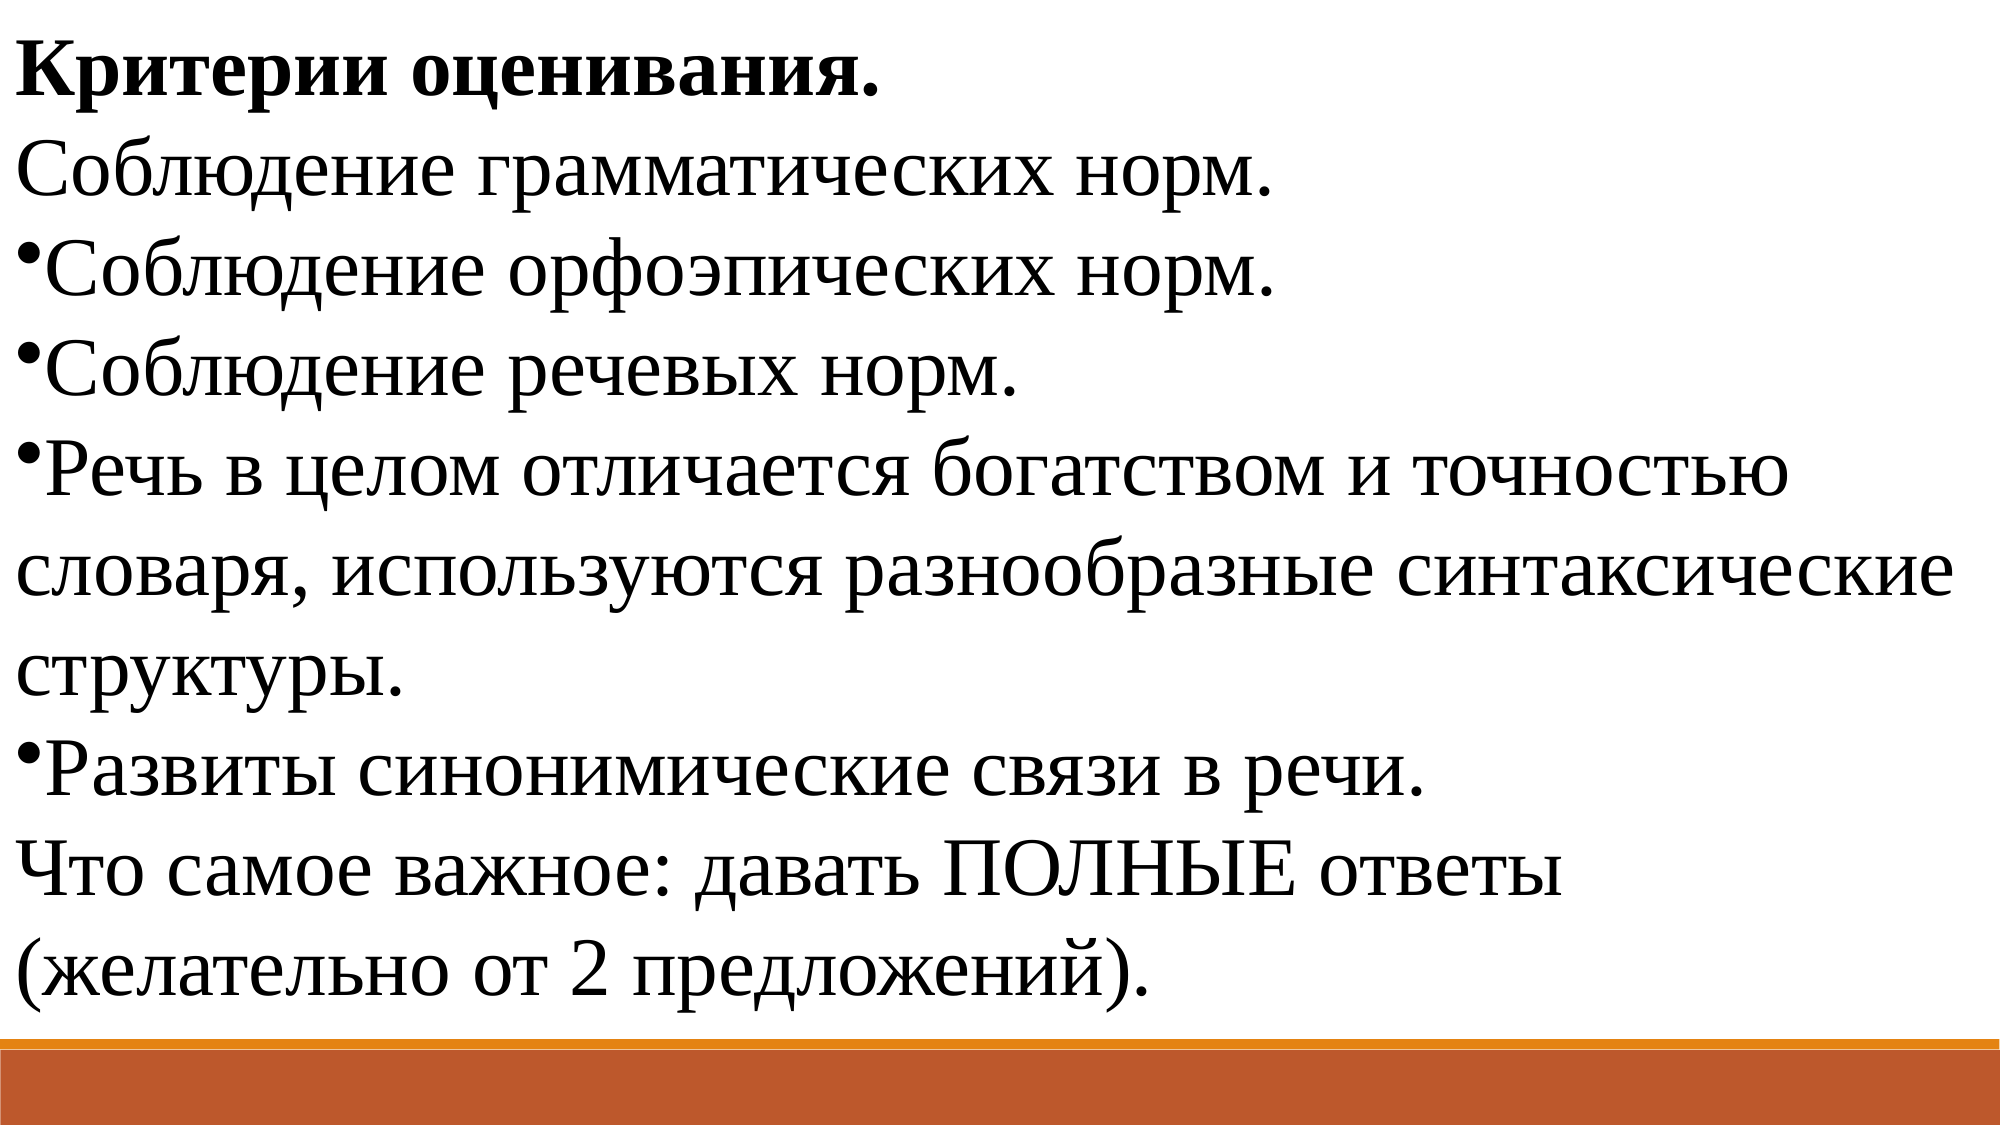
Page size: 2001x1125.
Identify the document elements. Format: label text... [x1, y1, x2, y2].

text_box Критерии оценивания. Соблюдение грамматических норм. Соблюдение орфоэпических норм. Соблюдение речевых норм. Речь в целом отличается богатством и точностью словаря, используются разнообразные синтаксические структуры. Развиты синонимические связи в речи. Что самое важное: давать ПОЛНЫЕ ответы (желательно от 2 предложений). [0, 5, 2000, 1020]
